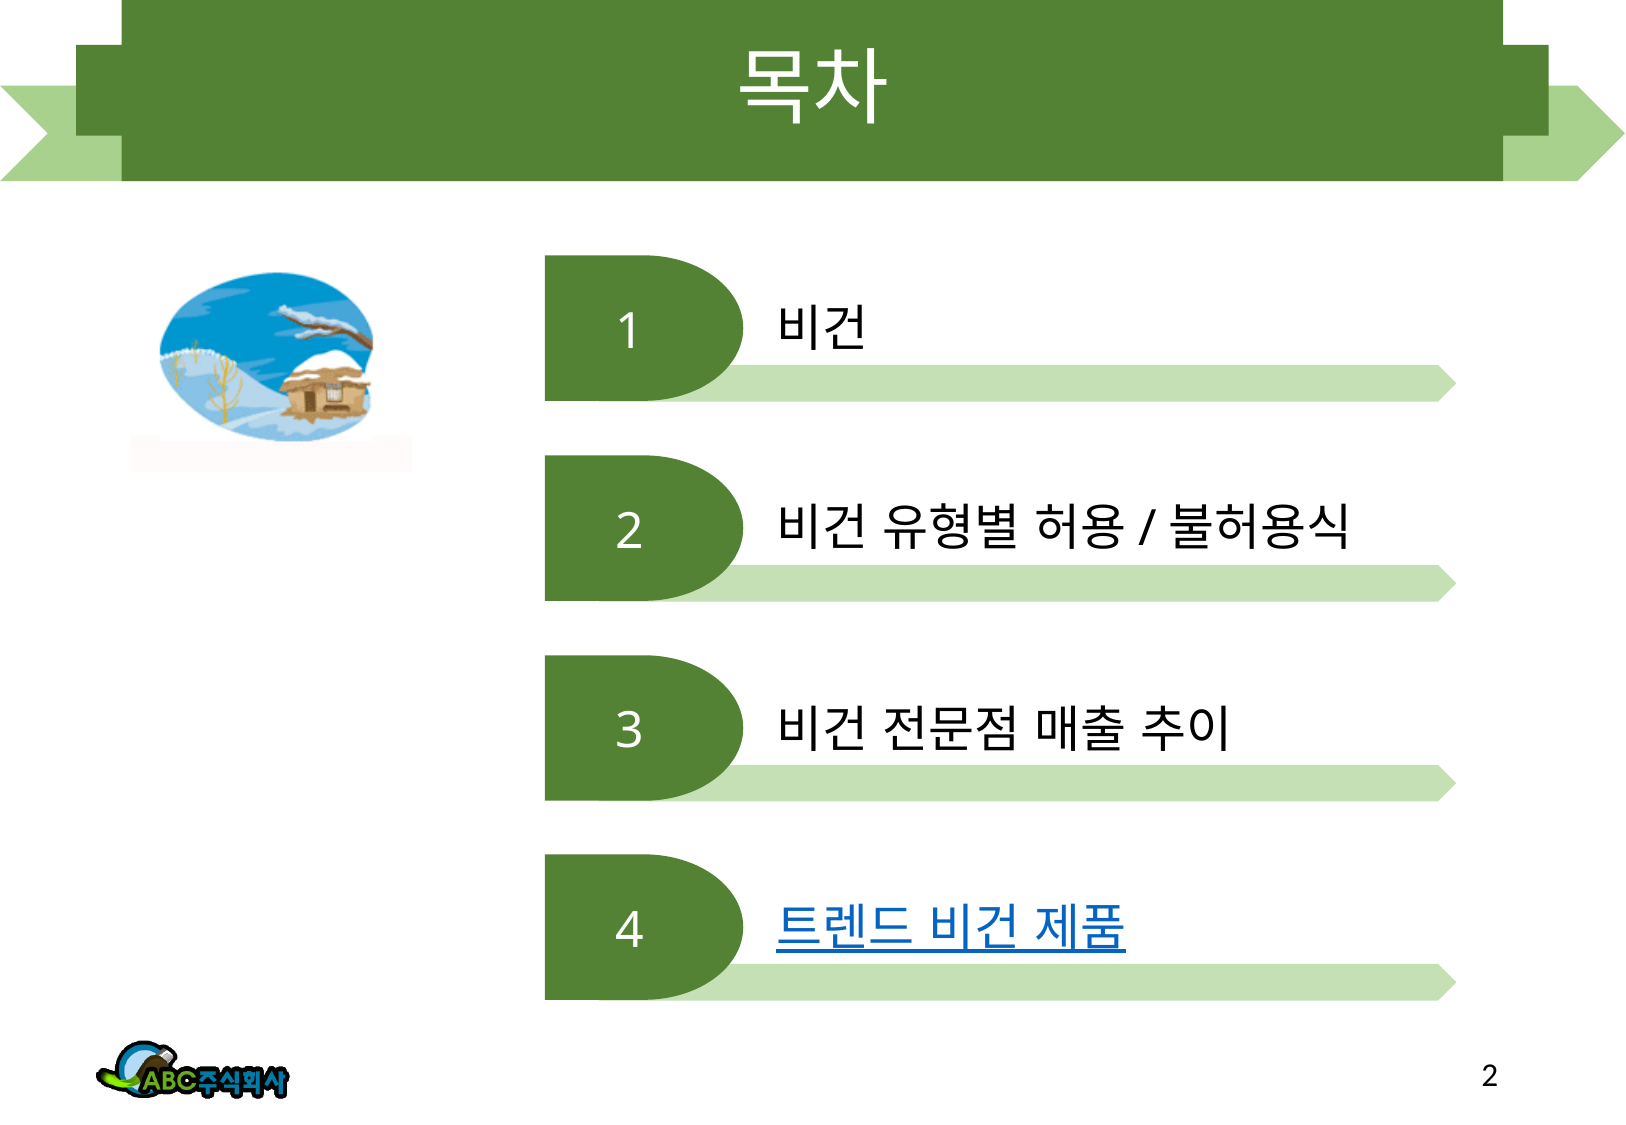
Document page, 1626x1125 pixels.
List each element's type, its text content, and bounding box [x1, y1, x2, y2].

picture [87, 1034, 295, 1103]
text_box [598, 962, 1458, 1002]
text_box 비건 전문점 매출 추이 [761, 689, 1440, 765]
picture [130, 223, 412, 472]
text_box 4 [543, 853, 745, 1001]
text_box 트렌드 비건 제품 [761, 888, 1440, 976]
text_box 3 [543, 654, 745, 802]
text_box [598, 563, 1458, 603]
slide_number 2 [1147, 1042, 1514, 1103]
text_box 1 [543, 254, 745, 402]
text_box 비건 [761, 289, 1440, 364]
title 목차 [0, 0, 1625, 182]
text_box 2 [543, 454, 745, 602]
text_box [598, 363, 1458, 403]
text_box 비건 유형별 허용/불허용식 [761, 488, 1440, 564]
text_box [598, 763, 1458, 803]
